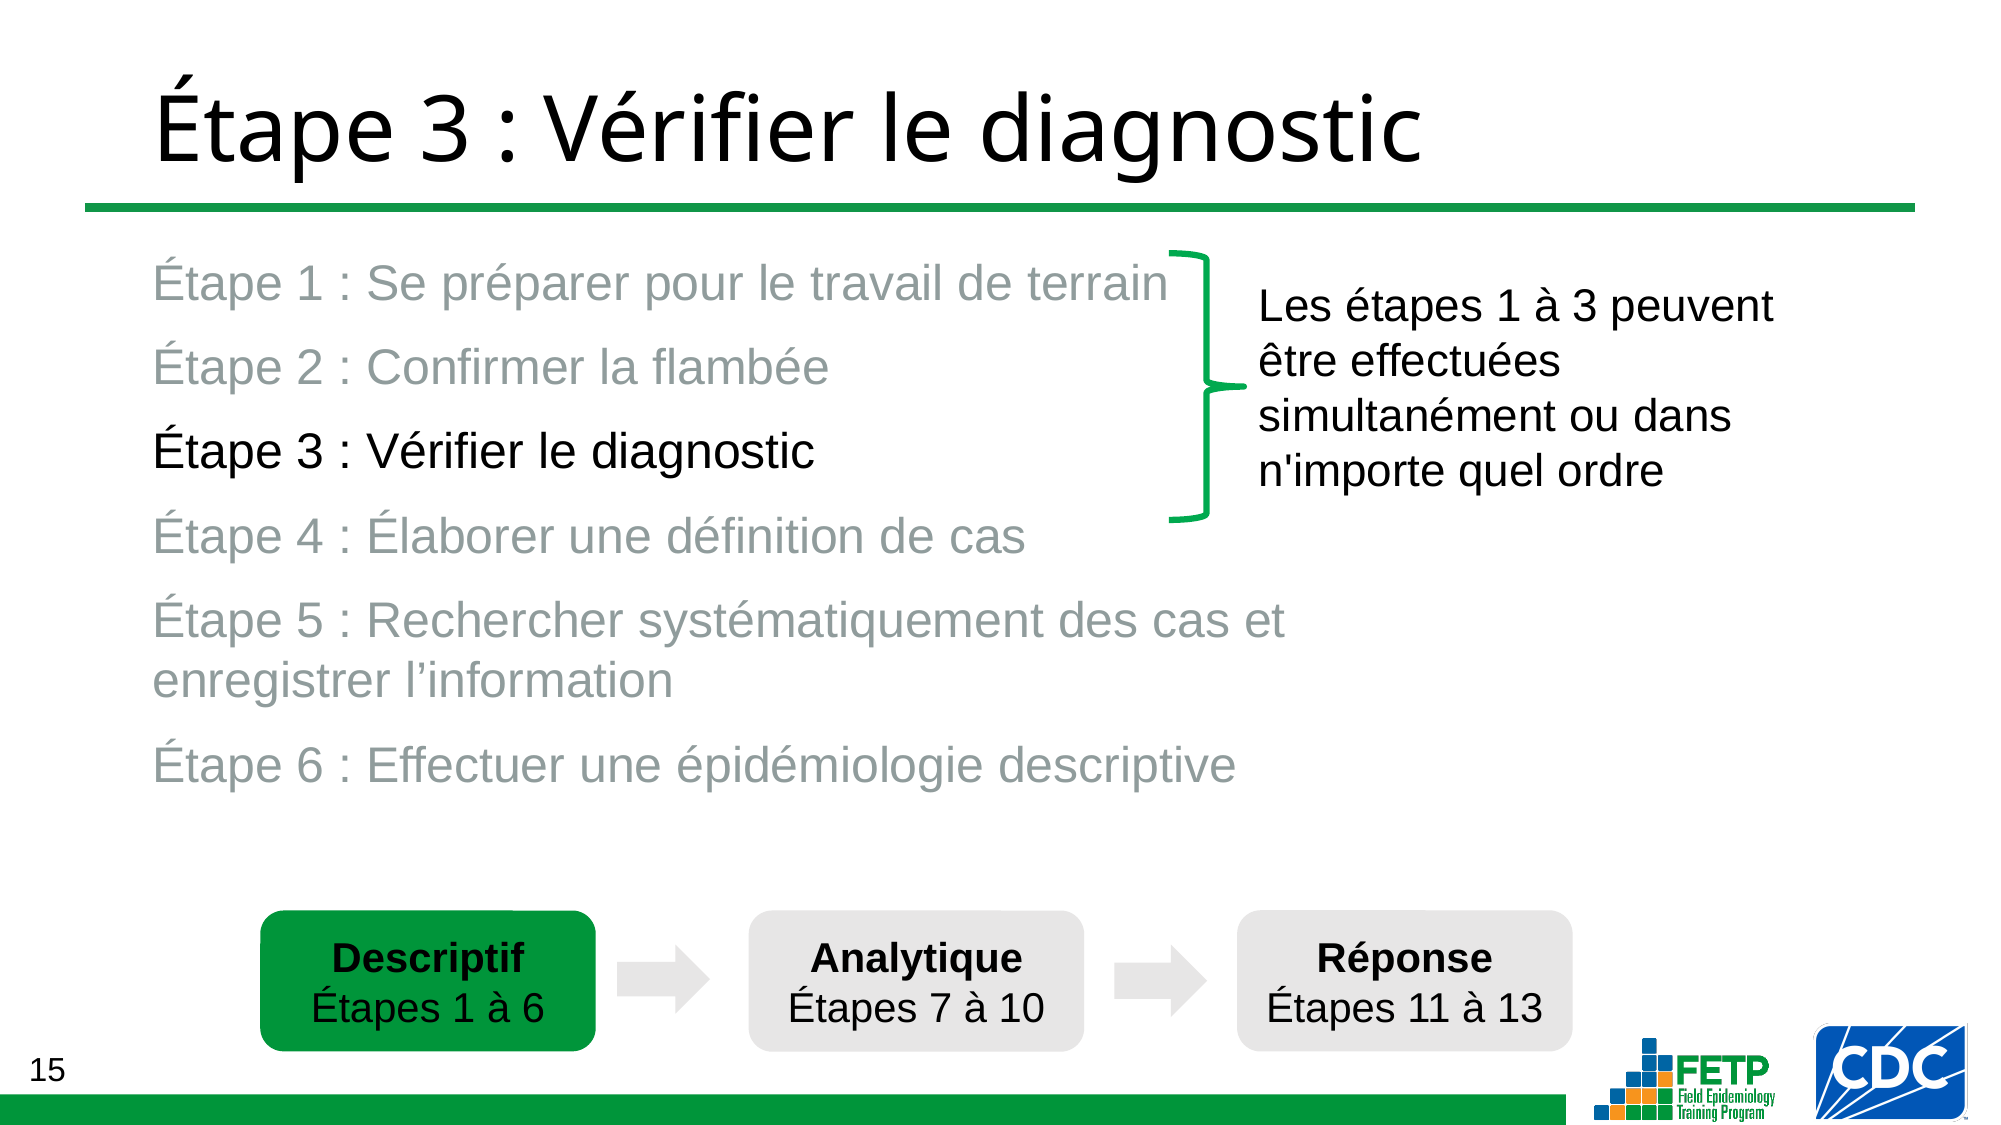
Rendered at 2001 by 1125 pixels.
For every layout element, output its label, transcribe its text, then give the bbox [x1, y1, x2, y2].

list Étape 1 : Se préparer pour le travail de terrain Étape 2 : Confirmer la flambée Étape 3 : Vérifier le diagnostic Étape 4 : Élaborer une définition de cas Étape 5 : Rechercher systématiquement des cas et enregistrer l’information Étape 6 : Effectuer une épidémiologie descriptive [137, 242, 1373, 1004]
picture [1813, 1023, 1968, 1122]
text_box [259, 909, 1573, 1052]
title Étape 3 : Vérifier le diagnostic [137, 75, 1863, 207]
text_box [1168, 252, 1804, 521]
picture [1594, 1038, 1775, 1122]
